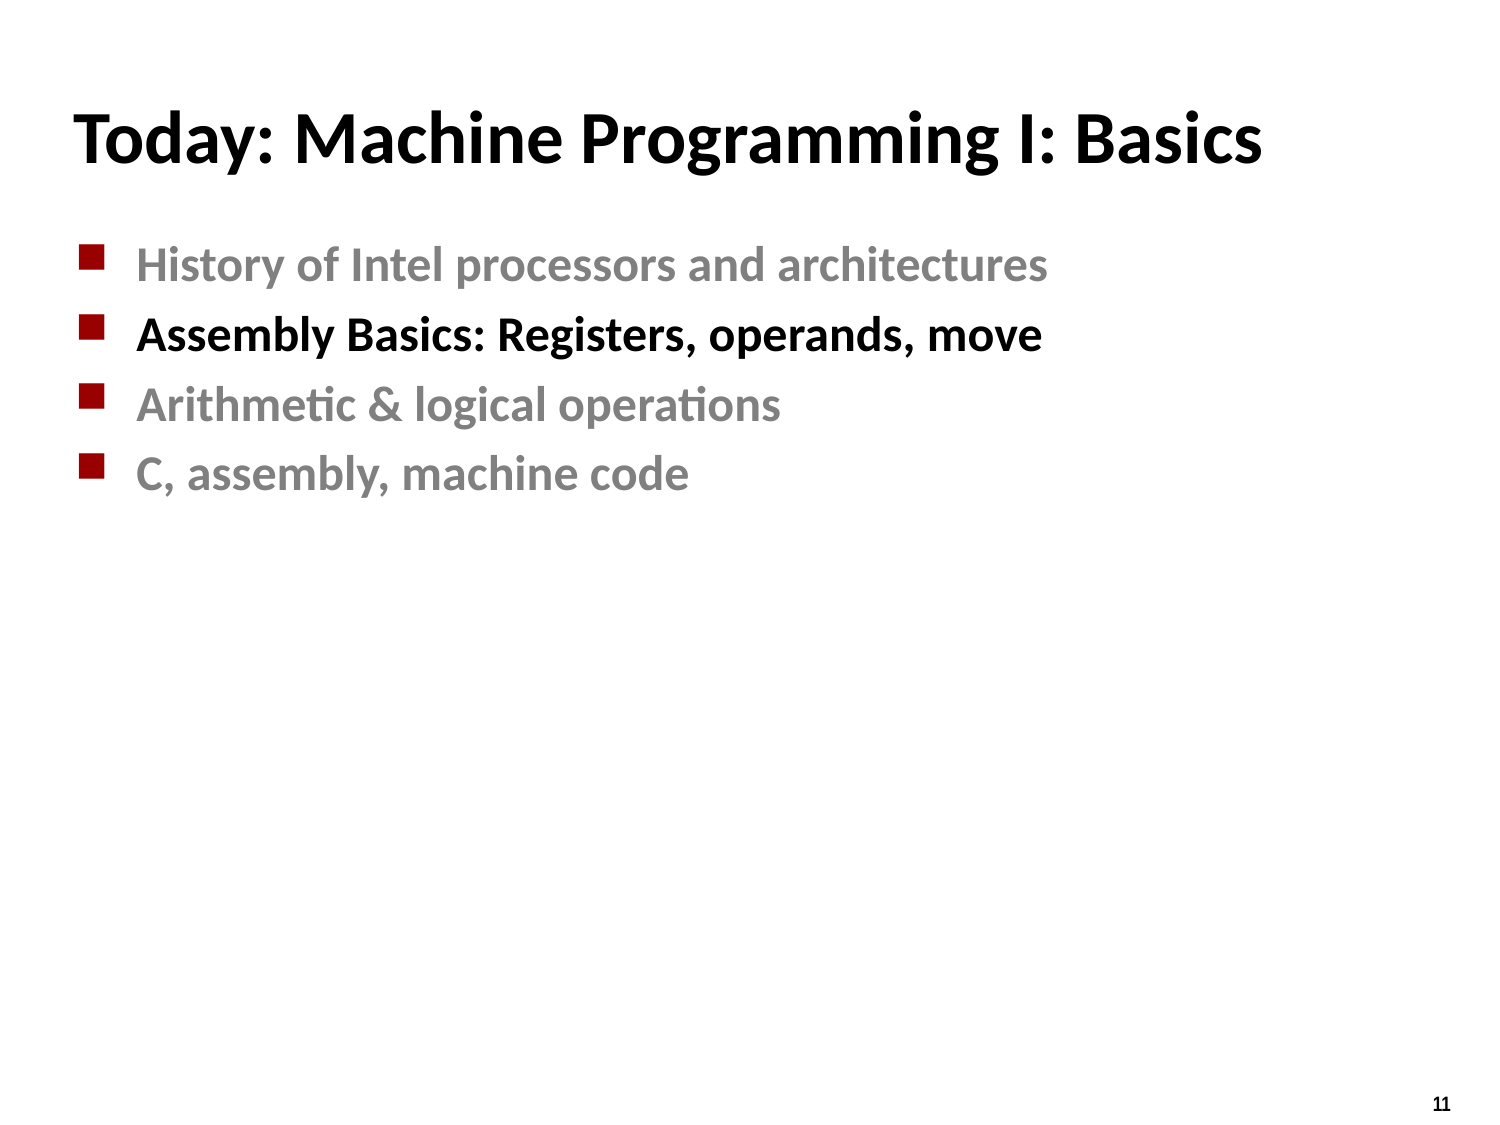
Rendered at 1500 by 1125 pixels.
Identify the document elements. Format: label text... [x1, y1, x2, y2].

list History of Intel processors and architectures Assembly Basics: Registers, operands, move Arithmetic & logical operations C, assembly, machine code [64, 223, 1361, 1040]
title Today: Machine Programming I: Basics [58, 71, 1305, 197]
